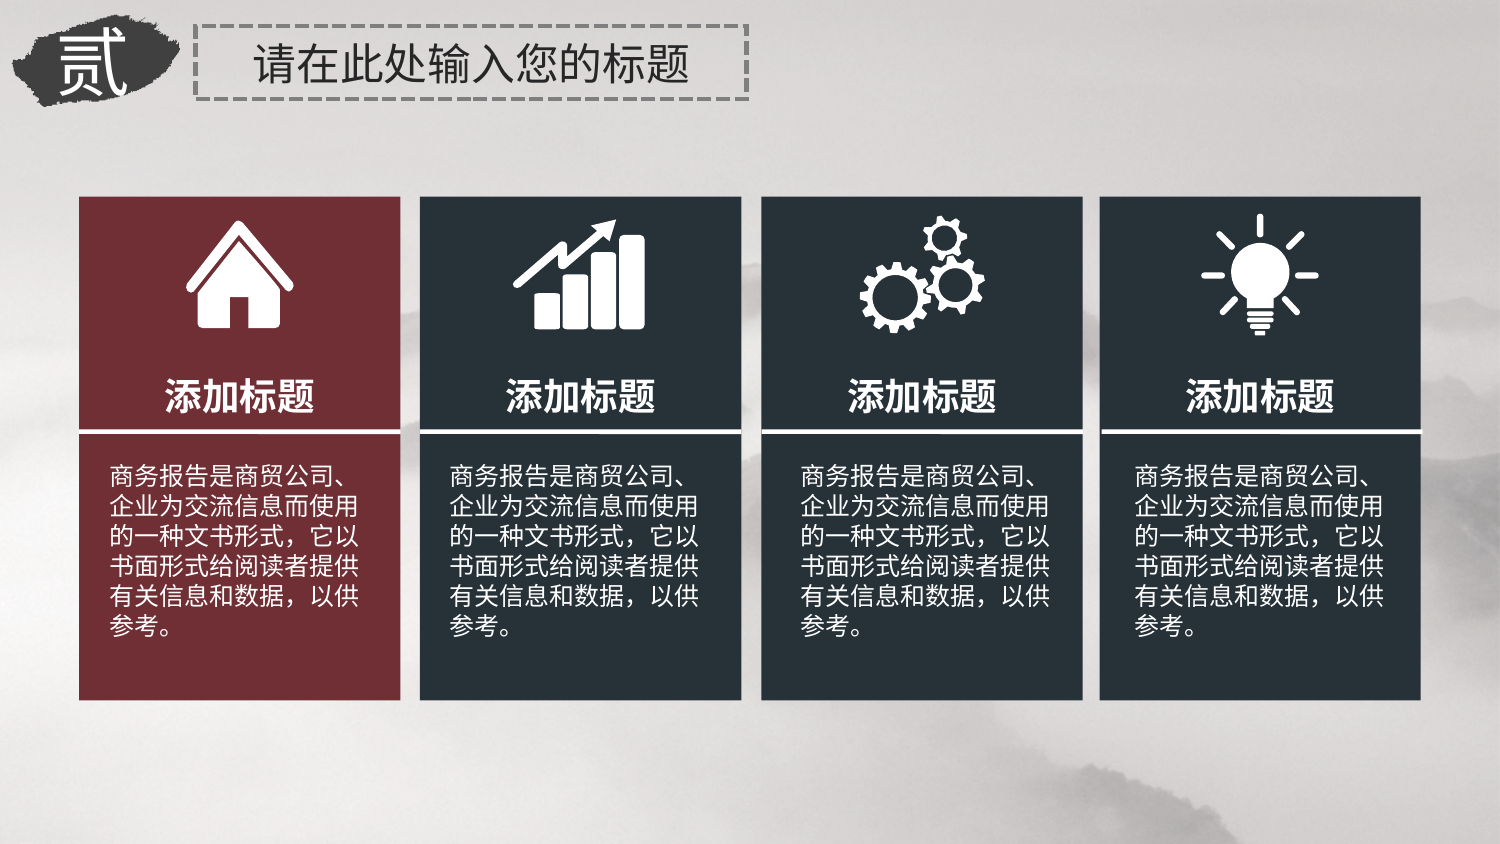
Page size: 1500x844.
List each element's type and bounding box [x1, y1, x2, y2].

text_box [859, 215, 986, 334]
picture [0, 0, 1500, 844]
